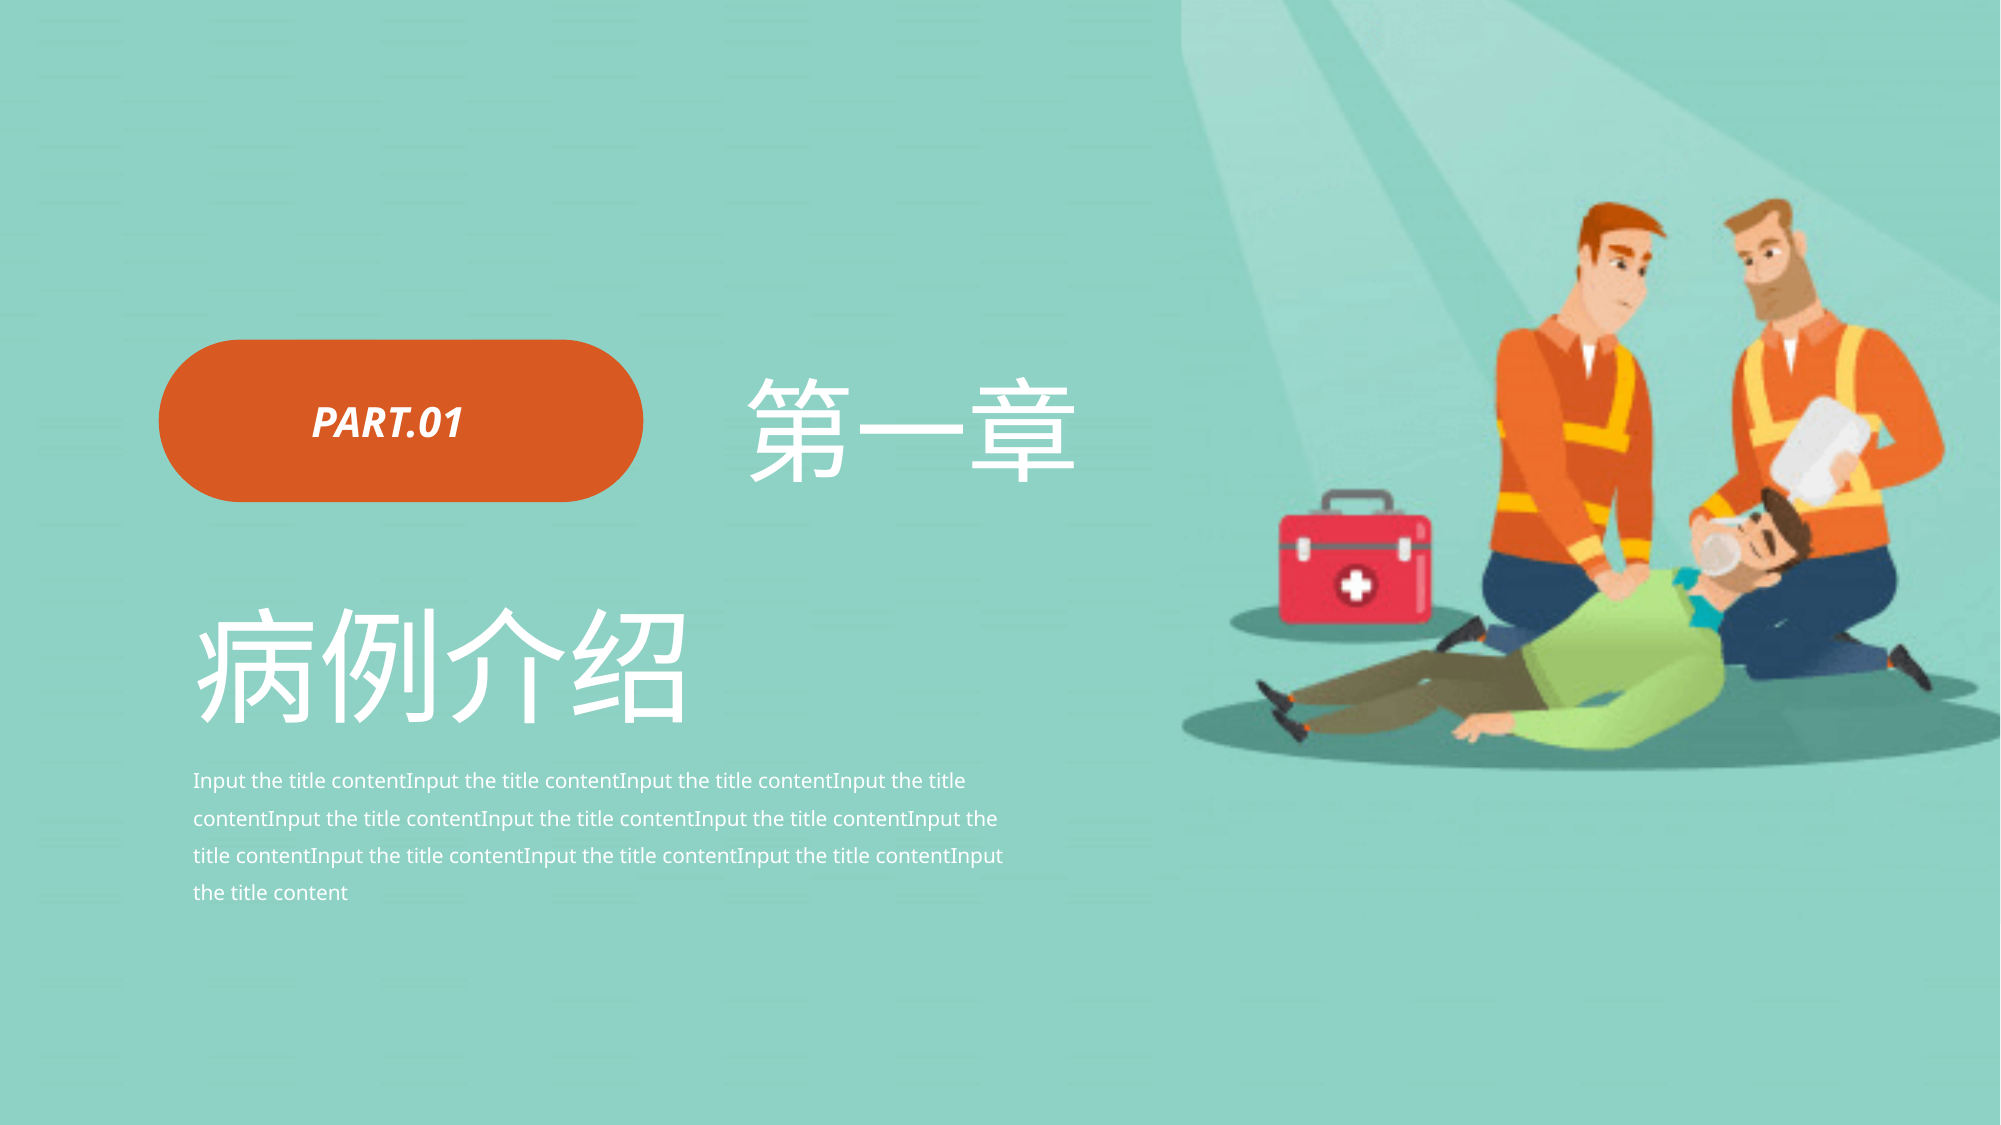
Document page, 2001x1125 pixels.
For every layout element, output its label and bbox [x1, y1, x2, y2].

text_box [158, 339, 1151, 506]
picture [0, 0, 2001, 1125]
text_box [178, 581, 1051, 910]
